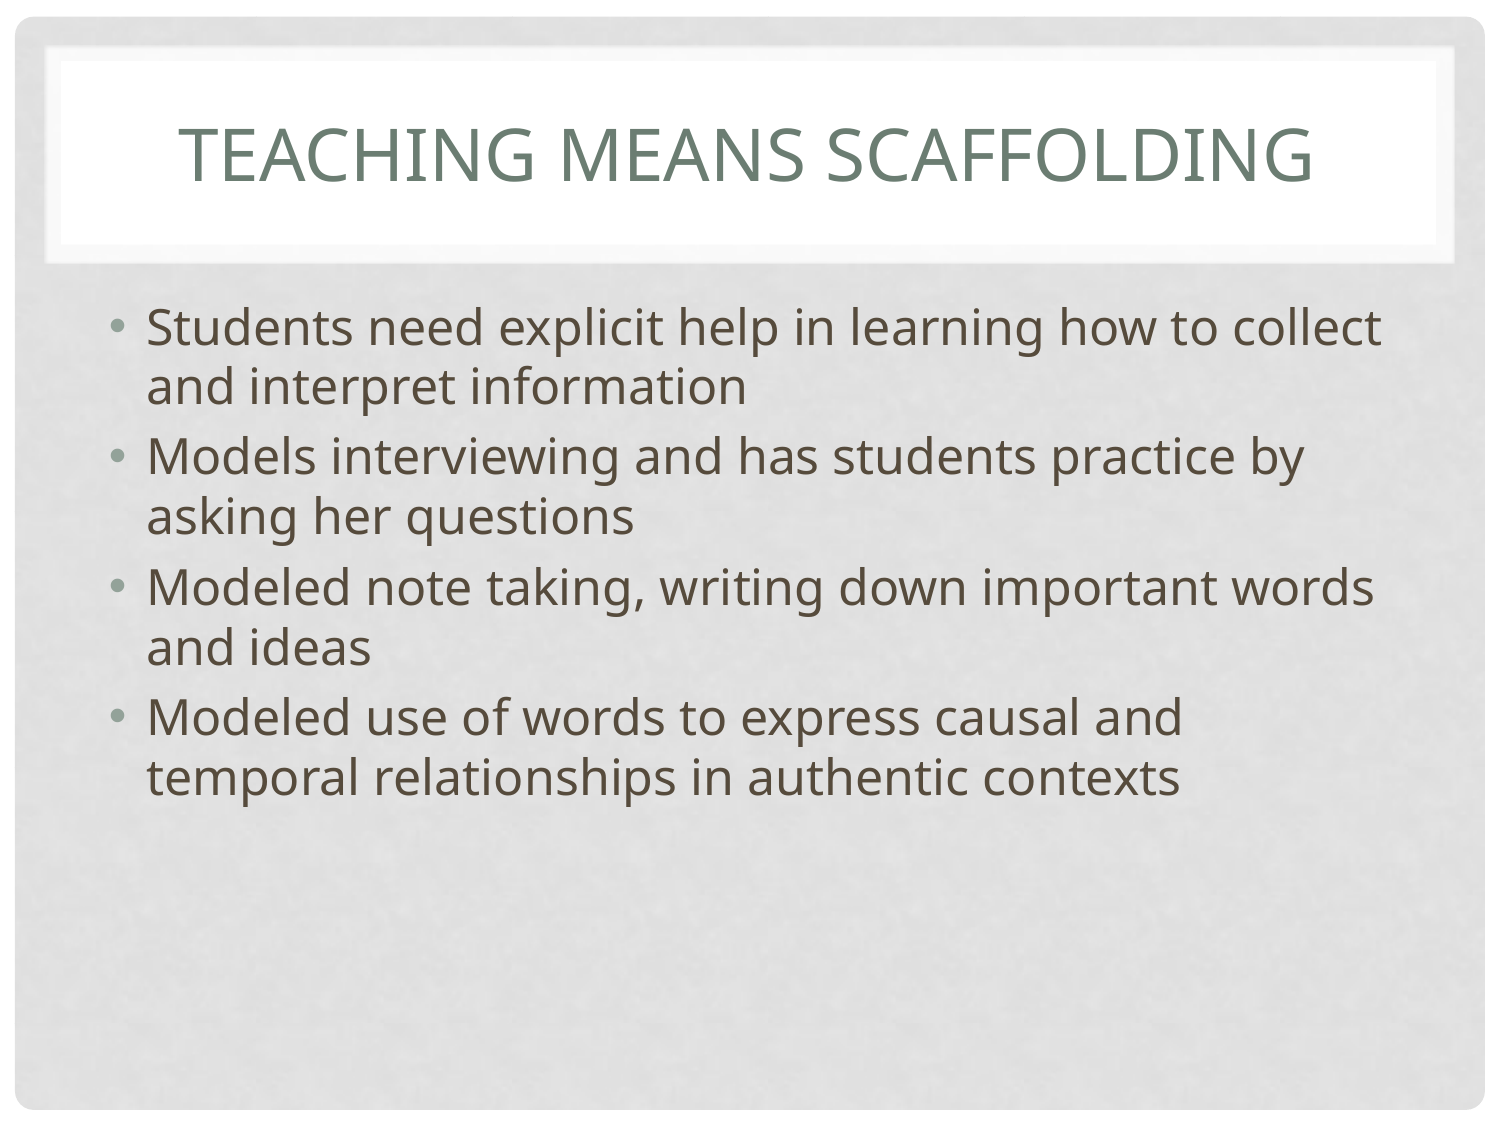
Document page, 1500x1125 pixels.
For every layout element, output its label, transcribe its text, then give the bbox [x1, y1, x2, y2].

list Students need explicit help in learning how to collect and interpret information Models interviewing and has students practice by asking her questions Modeled note taking, writing down important words and ideas Modeled use of words to express causal and temporal relationships in authentic contexts [75, 287, 1425, 1005]
title Teaching Means scaffolding [69, 66, 1425, 238]
